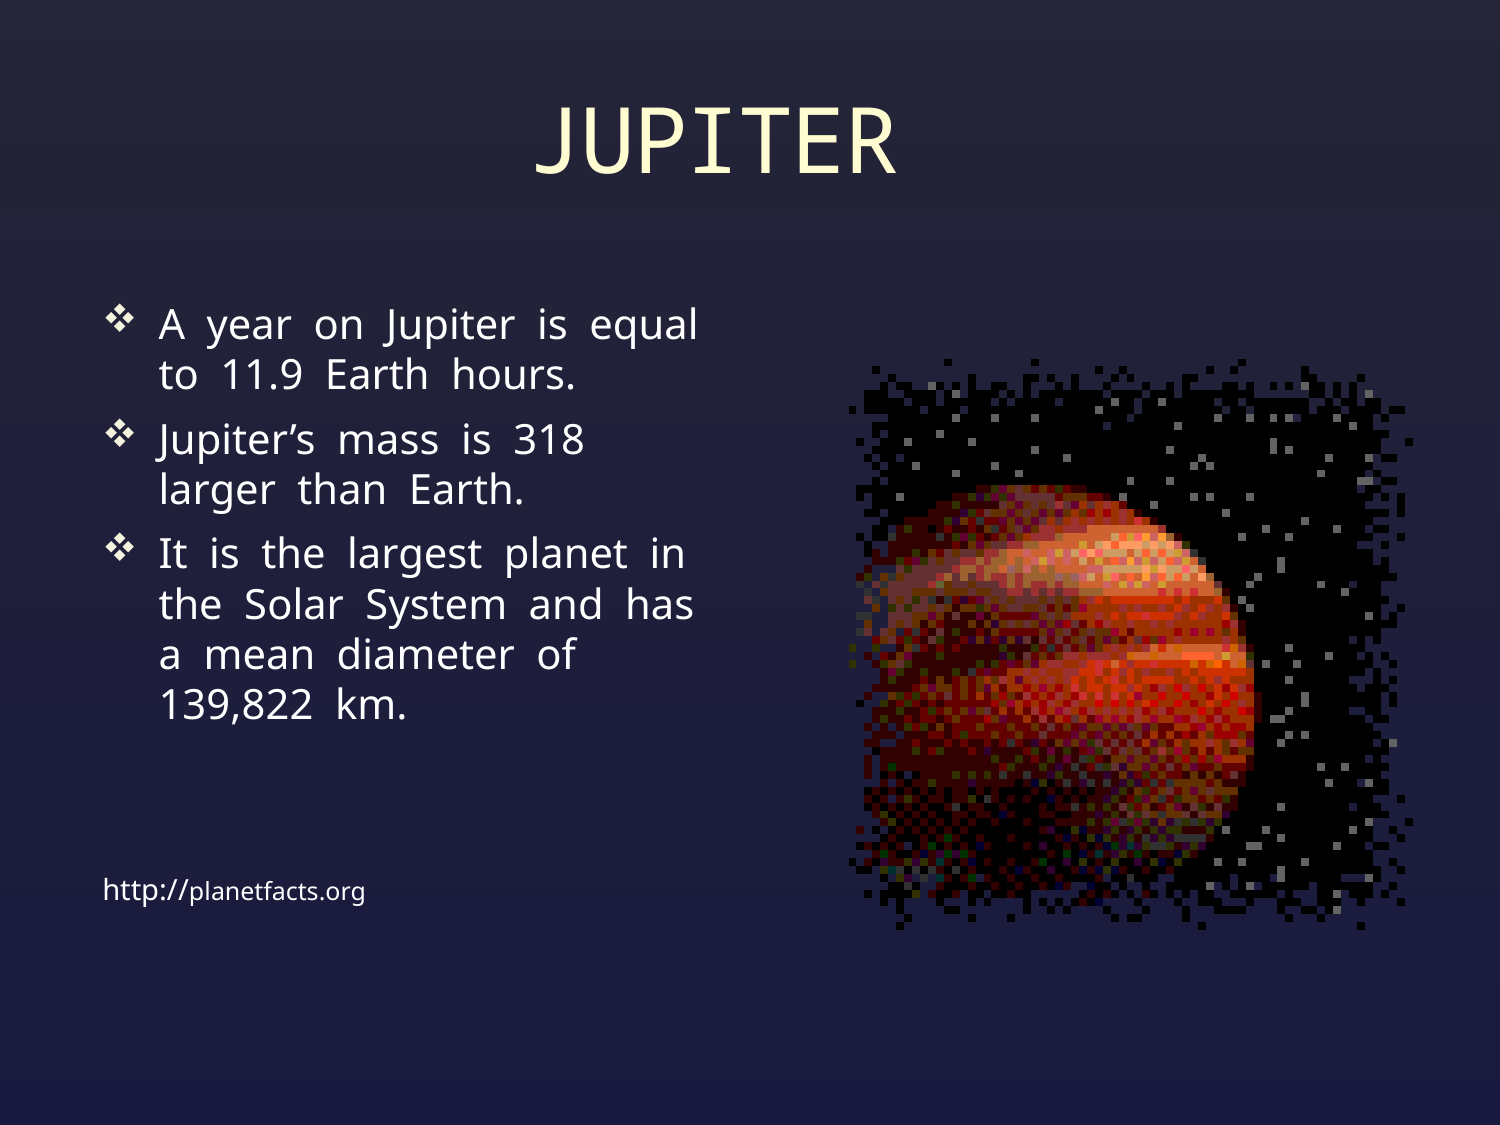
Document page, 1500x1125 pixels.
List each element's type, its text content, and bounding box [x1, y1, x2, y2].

picture [849, 358, 1413, 931]
title JUPITER [512, 75, 1500, 225]
list A year on Jupiter is equal to 11.9 Earth hours. Jupiter’s mass is 318 larger than Earth. It is the largest planet in the Solar System and has a mean diameter of 139,822 km. http://planetfacts.org [76, 290, 739, 1033]
